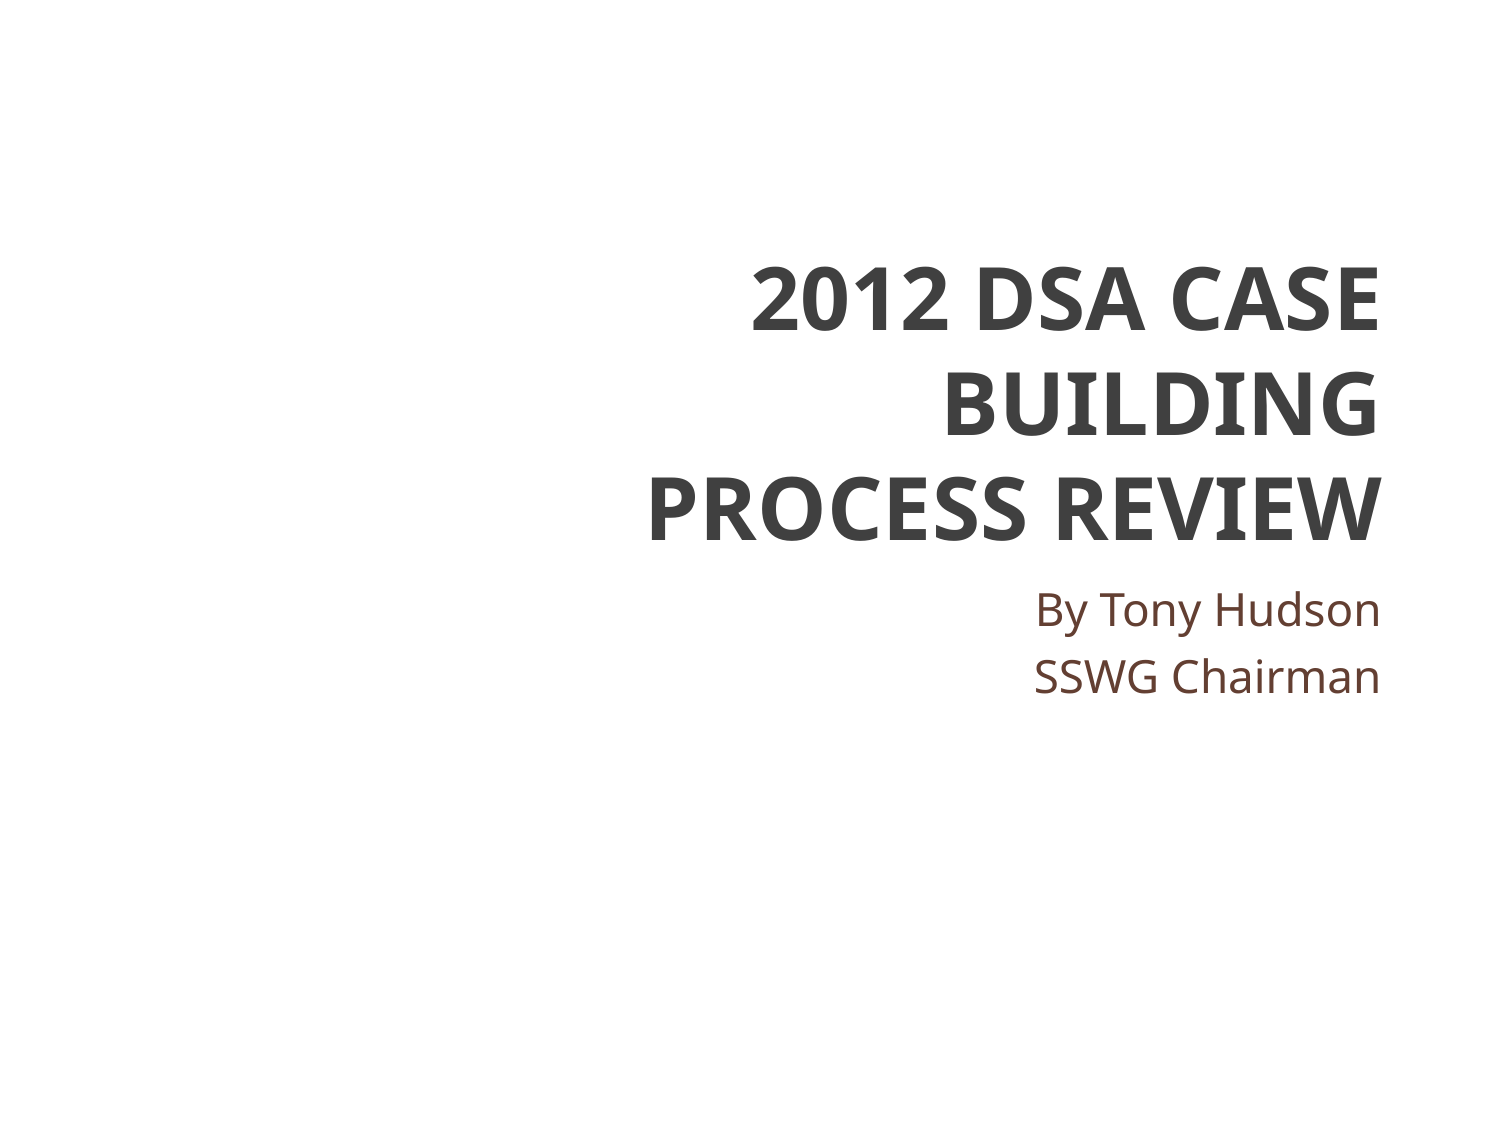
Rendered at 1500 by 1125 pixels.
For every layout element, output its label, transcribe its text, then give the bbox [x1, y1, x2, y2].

subtitle By Tony Hudson SSWG Chairman [550, 580, 1390, 762]
title 2012 DSA Case Building Process Review [552, 87, 1390, 558]
